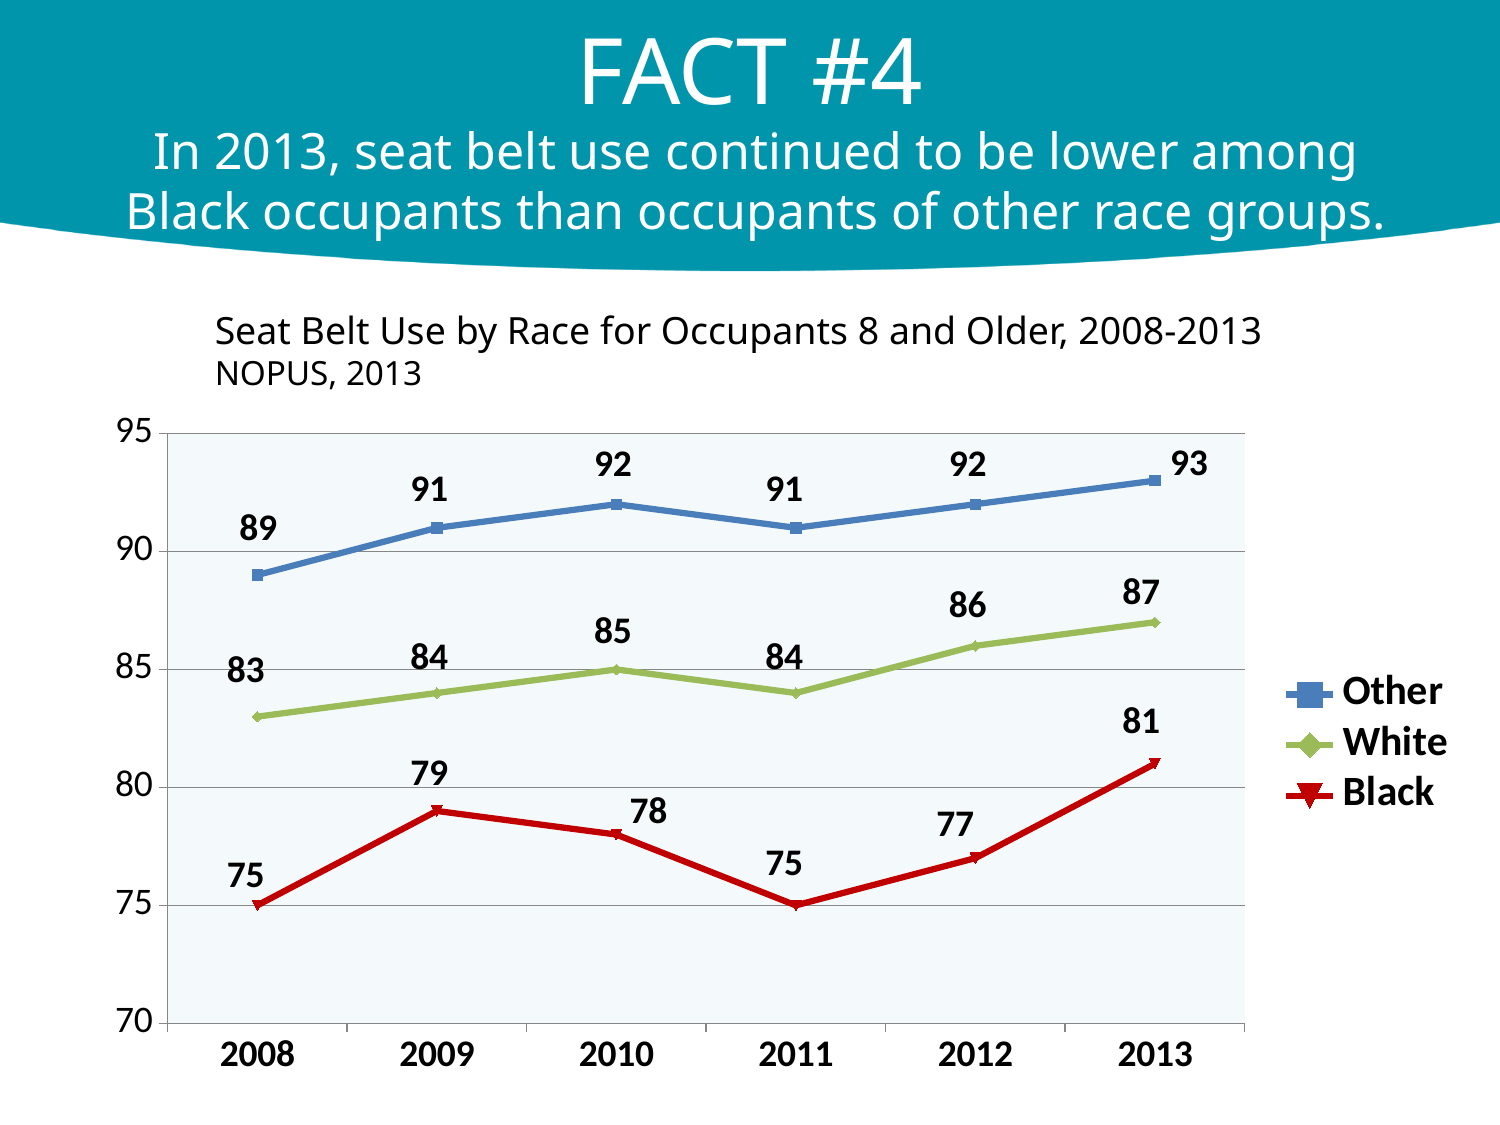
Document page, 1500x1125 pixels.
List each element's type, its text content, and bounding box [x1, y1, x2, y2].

chart [87, 400, 1476, 1090]
title FACT #4 [75, 0, 1425, 137]
text_box In 2013, seat belt use continued to be lower among Black occupants than occupants of other race groups. [87, 112, 1425, 248]
text_box Seat Belt Use by Race for Occupants 8 and Older, 2008-2013 NOPUS, 2013 [200, 299, 1288, 399]
picture [0, 0, 1500, 1125]
